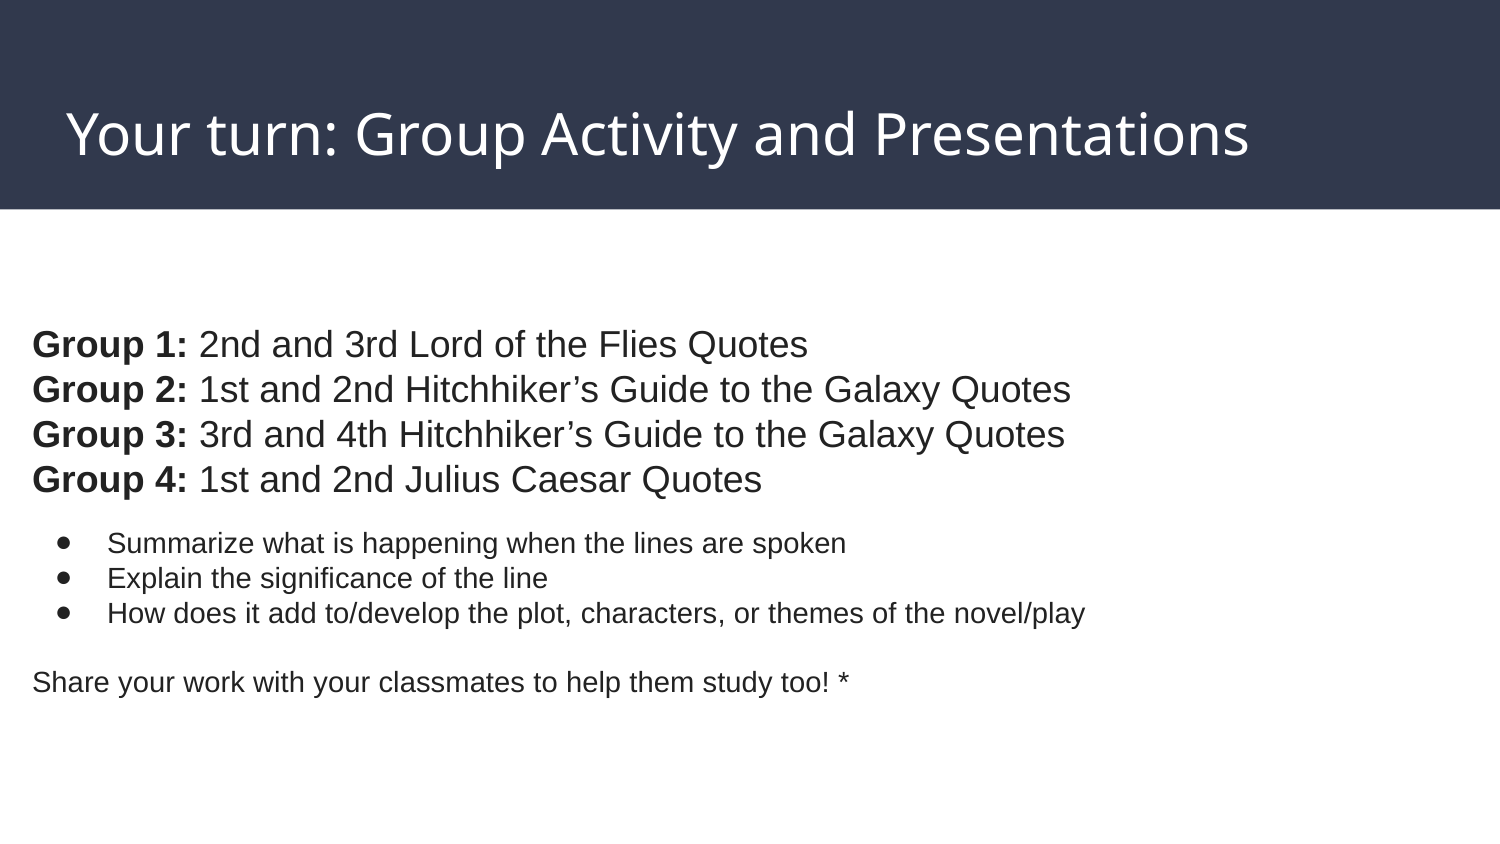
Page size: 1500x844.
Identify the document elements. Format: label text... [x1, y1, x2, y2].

text_box Group 1: 2nd and 3rd Lord of the Flies Quotes Group 2: 1st and 2nd Hitchhiker’s Guide to the Galaxy Quotes Group 3: 3rd and 4th Hitchhiker’s Guide to the Galaxy Quotes Group 4: 1st and 2nd Julius Caesar Quotes Summarize what is happening when the lines are spoken Explain the significance of the line How does it add to/develop the plot, characters, or themes of the novel/play Share your work with your classmates to help them study too! * [17, 239, 1431, 779]
title Your turn: Group Activity and Presentations [51, 82, 1449, 185]
